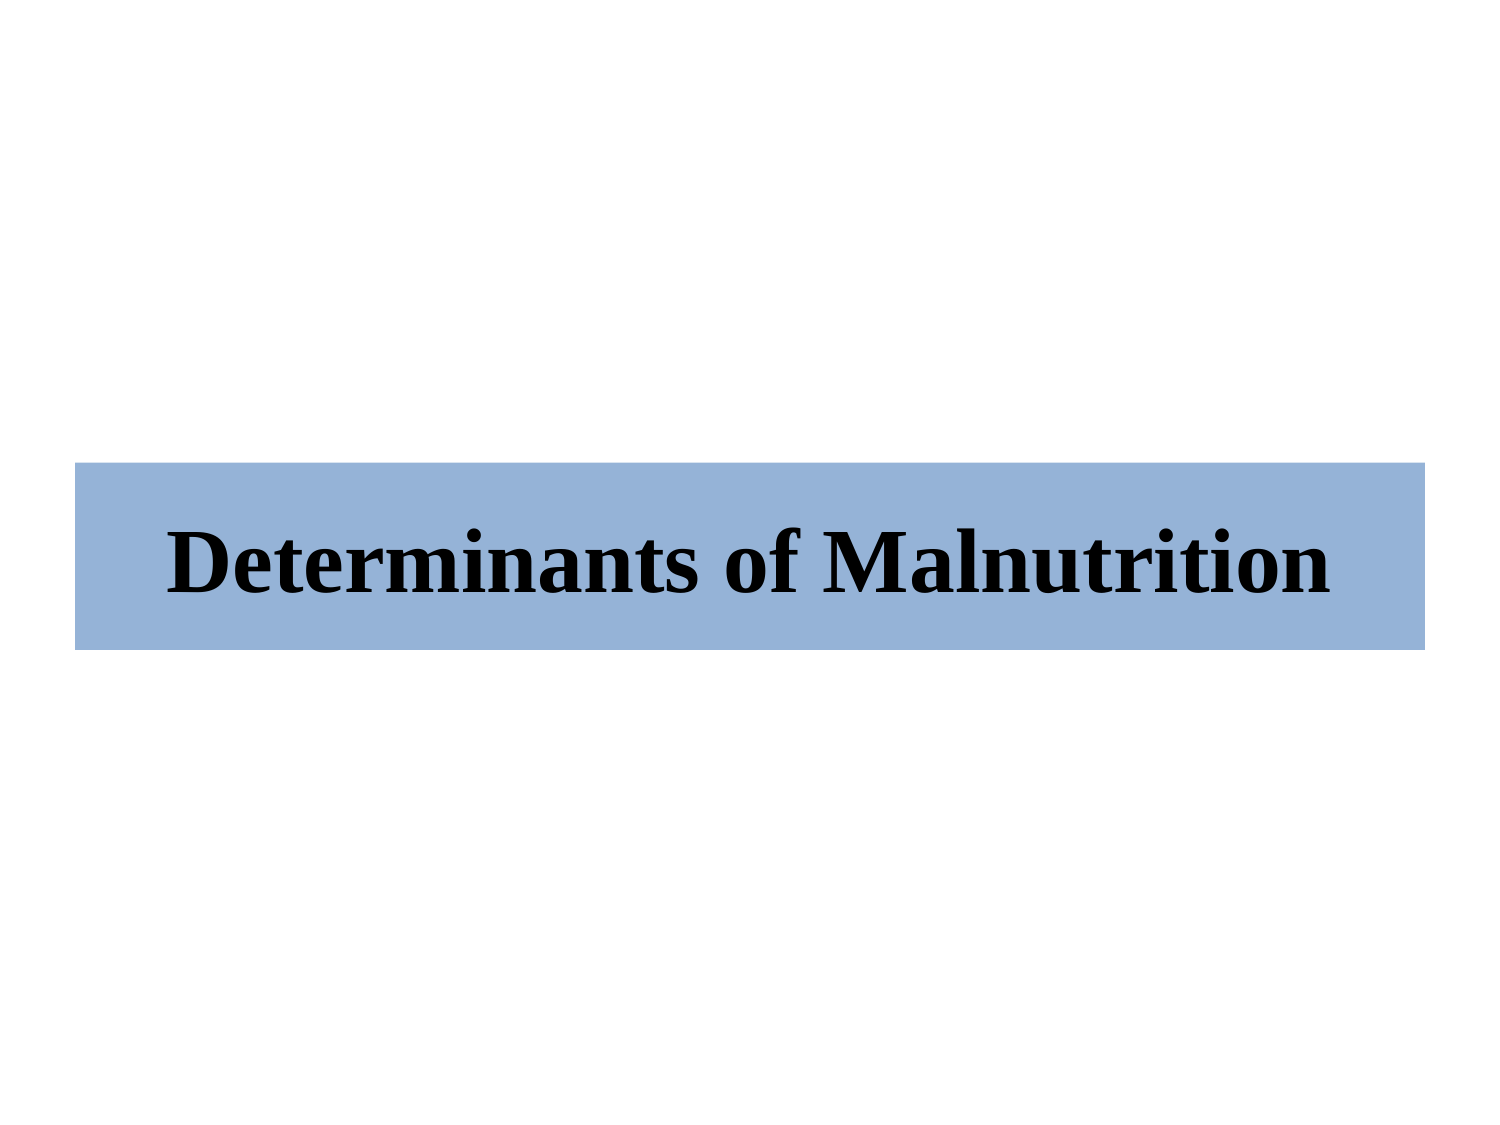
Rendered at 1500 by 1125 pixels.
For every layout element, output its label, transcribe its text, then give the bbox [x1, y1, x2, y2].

title Determinants of Malnutrition [75, 462, 1425, 650]
